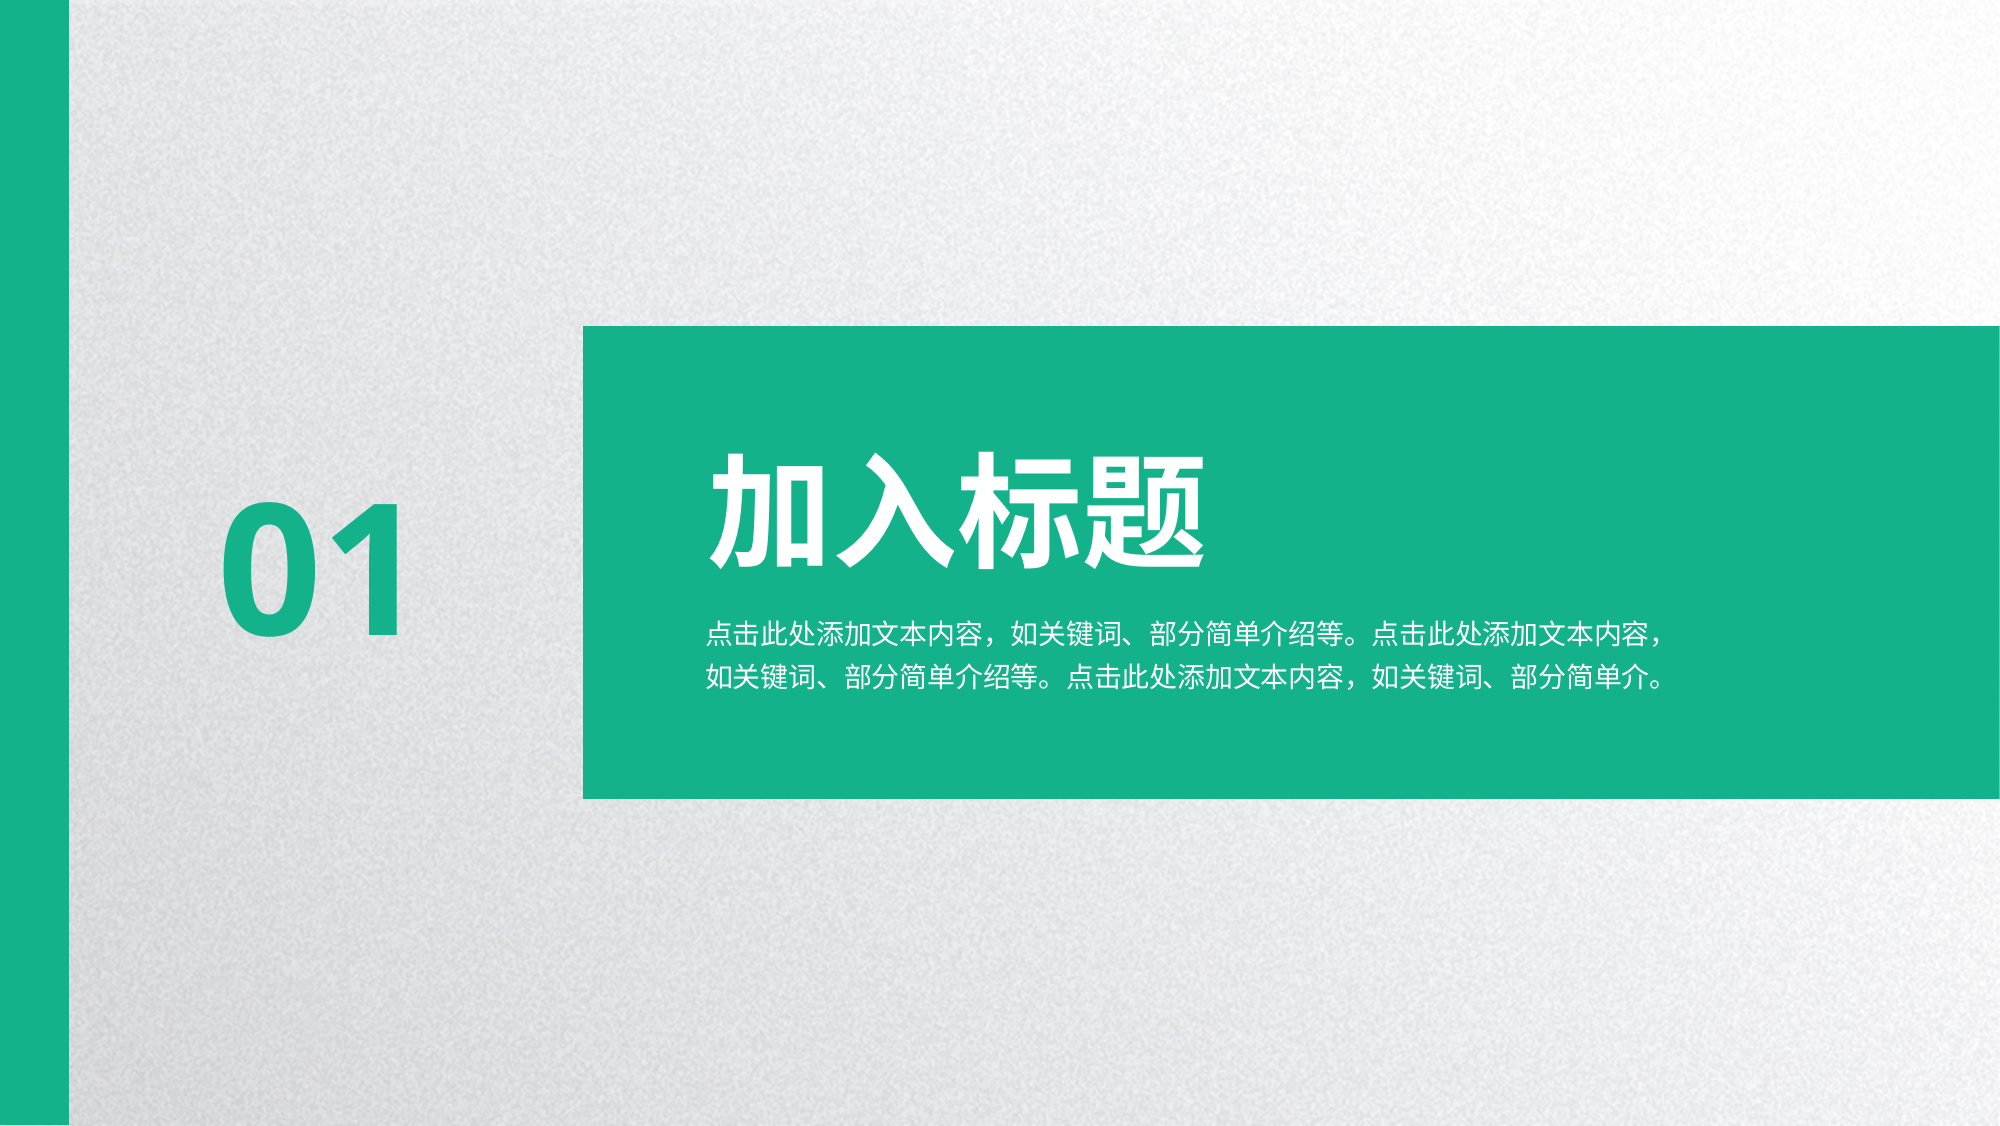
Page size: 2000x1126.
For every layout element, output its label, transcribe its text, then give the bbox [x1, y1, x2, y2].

text_box [0, 0, 70, 1126]
picture [70, 0, 2000, 1126]
text_box [582, 325, 2000, 800]
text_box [690, 425, 1680, 698]
text_box 01 [127, 367, 517, 757]
